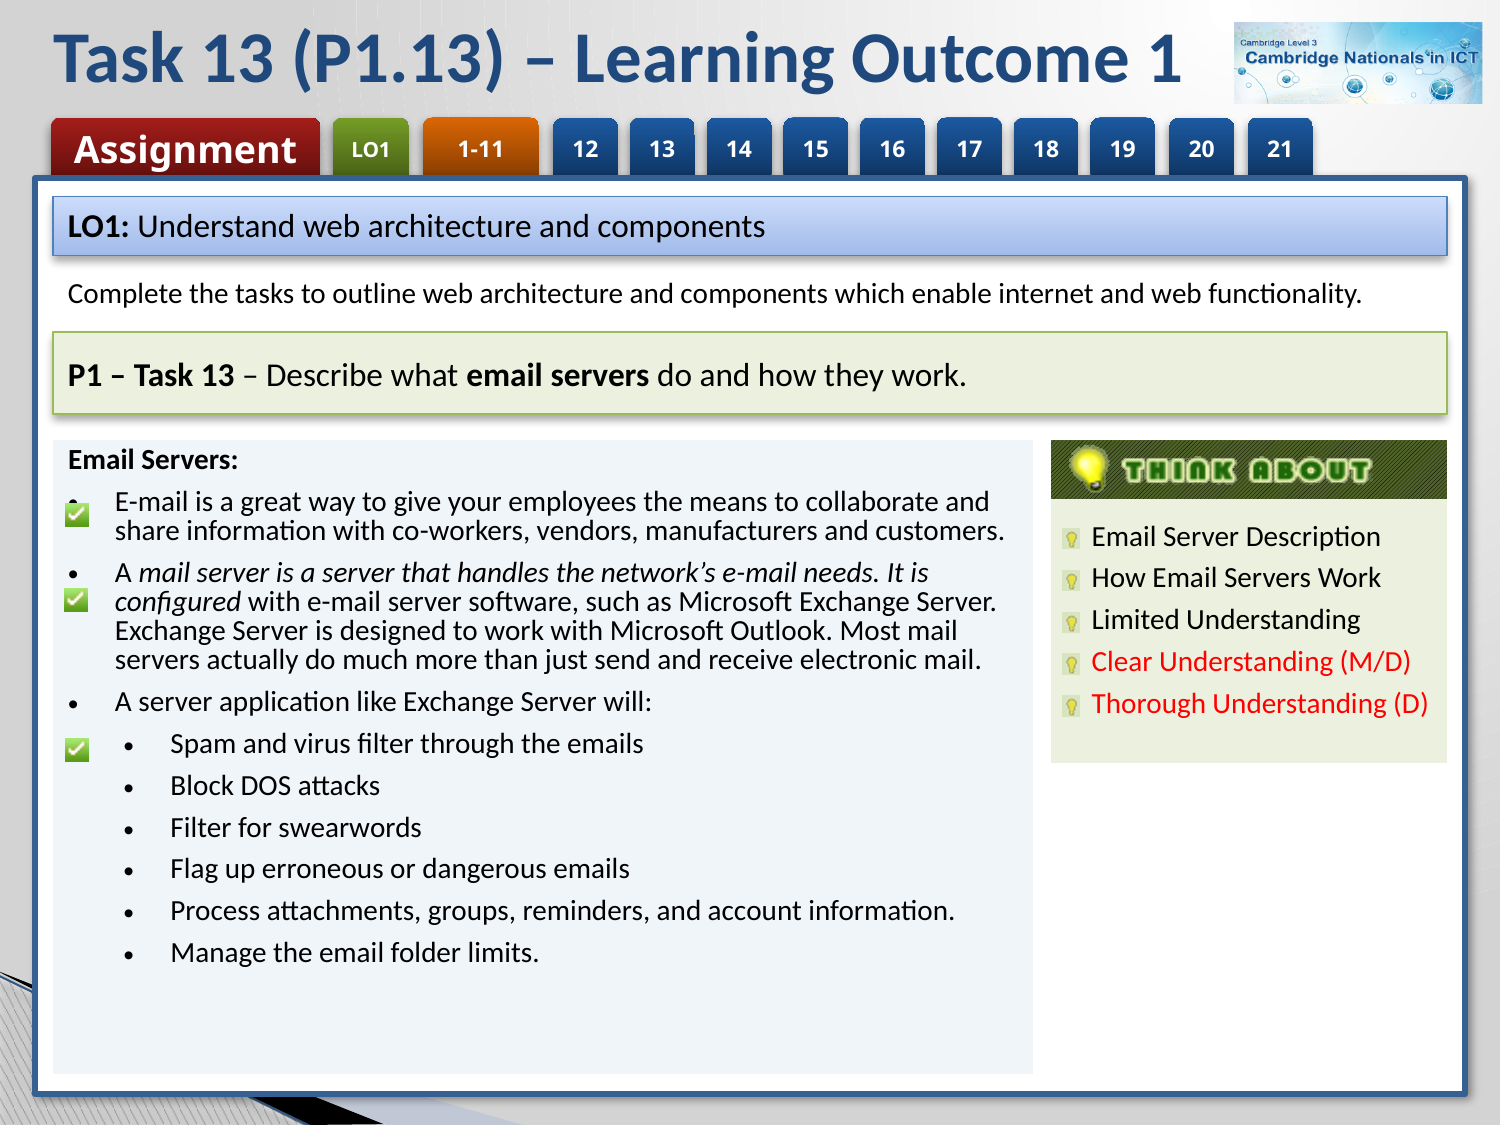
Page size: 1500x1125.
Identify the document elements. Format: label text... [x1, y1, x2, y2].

picture [281, 1114, 303, 1125]
picture [1062, 695, 1080, 717]
table_header Email Servers: E-mail is a great way to give your employees the means to collaborate and share information with co-workers, vendors, manufacturers and customers. A mail server is a server that handles the network’s e-mail needs. It is configured with e-mail server software, such as Microsoft Exchange Server. Exchange Server is designed to work with Microsoft Outlook. Most mail servers actually do much more than just send and receive electronic mail. A server application like Exchange Server will: Spam and virus filter through the emails Block DOS attacks Filter for swearwords Flag up erroneous or dangerous emails Process attachments, groups, reminders, and account information. Manage the email folder limits. [53, 440, 1033, 1074]
picture [65, 503, 89, 527]
picture [1062, 528, 1080, 549]
title Task 13 (P1.13) – Learning Outcome 1 [39, 0, 1389, 124]
picture [1062, 612, 1080, 633]
picture [1389, 22, 1483, 104]
text_box P1 – Task 13 – Describe what email servers do and how they work. [52, 331, 1448, 415]
picture [1062, 653, 1080, 675]
picture [1068, 442, 1377, 498]
table_header [1051, 440, 1447, 499]
text_box Complete the tasks to outline web architecture and components which enable internet and web functionality. [53, 267, 1447, 317]
text_box LO1: Understand web architecture and components [52, 196, 1448, 256]
picture [1062, 570, 1080, 591]
picture [65, 738, 89, 762]
table_cell Email Server Description How Email Servers Work Limited Understanding Clear Understanding (M/D) Thorough Understanding (D) [1051, 499, 1447, 763]
picture [64, 588, 88, 612]
text_box [35, 178, 1465, 1094]
